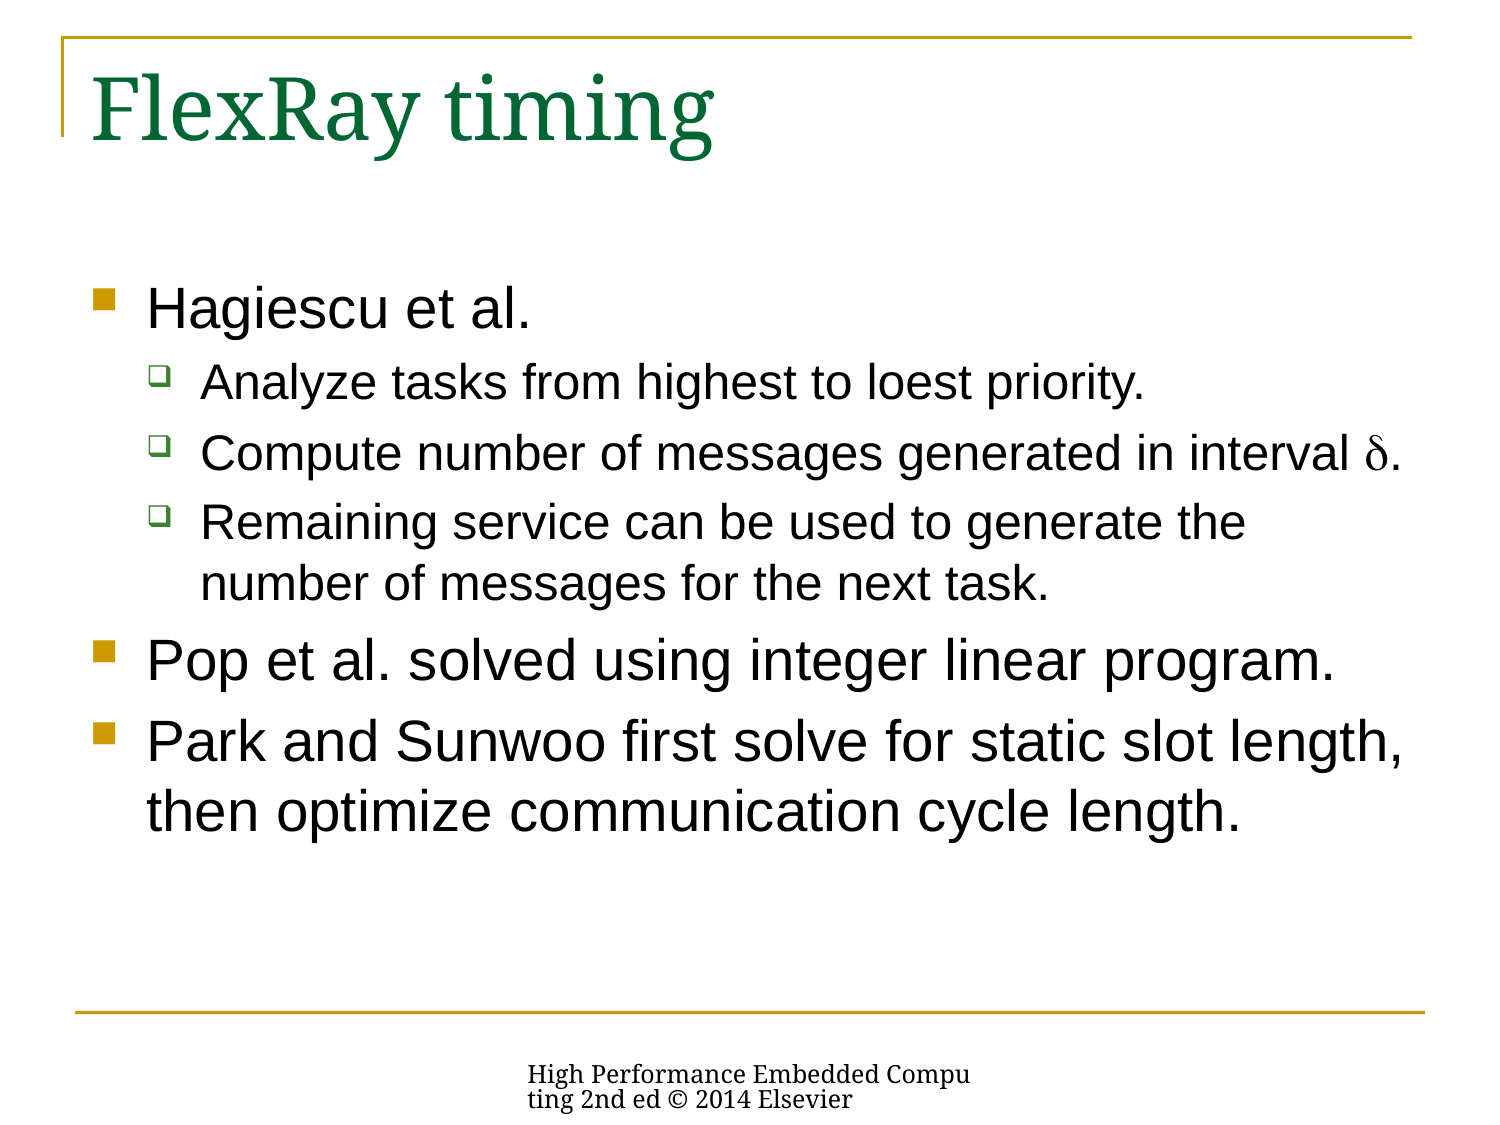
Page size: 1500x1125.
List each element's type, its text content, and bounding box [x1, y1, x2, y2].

list Hagiescu et al. Analyze tasks from highest to loest priority. Compute number of messages generated in interval d. Remaining service can be used to generate the number of messages for the next task. Pop et al. solved using integer linear program. Park and Sunwoo first solve for static slot length, then optimize communication cycle length. [75, 262, 1425, 1006]
title FlexRay timing [75, 45, 1425, 233]
footer High Performance Embedded Computing 2nd ed © 2014 Elsevier [512, 1025, 988, 1100]
